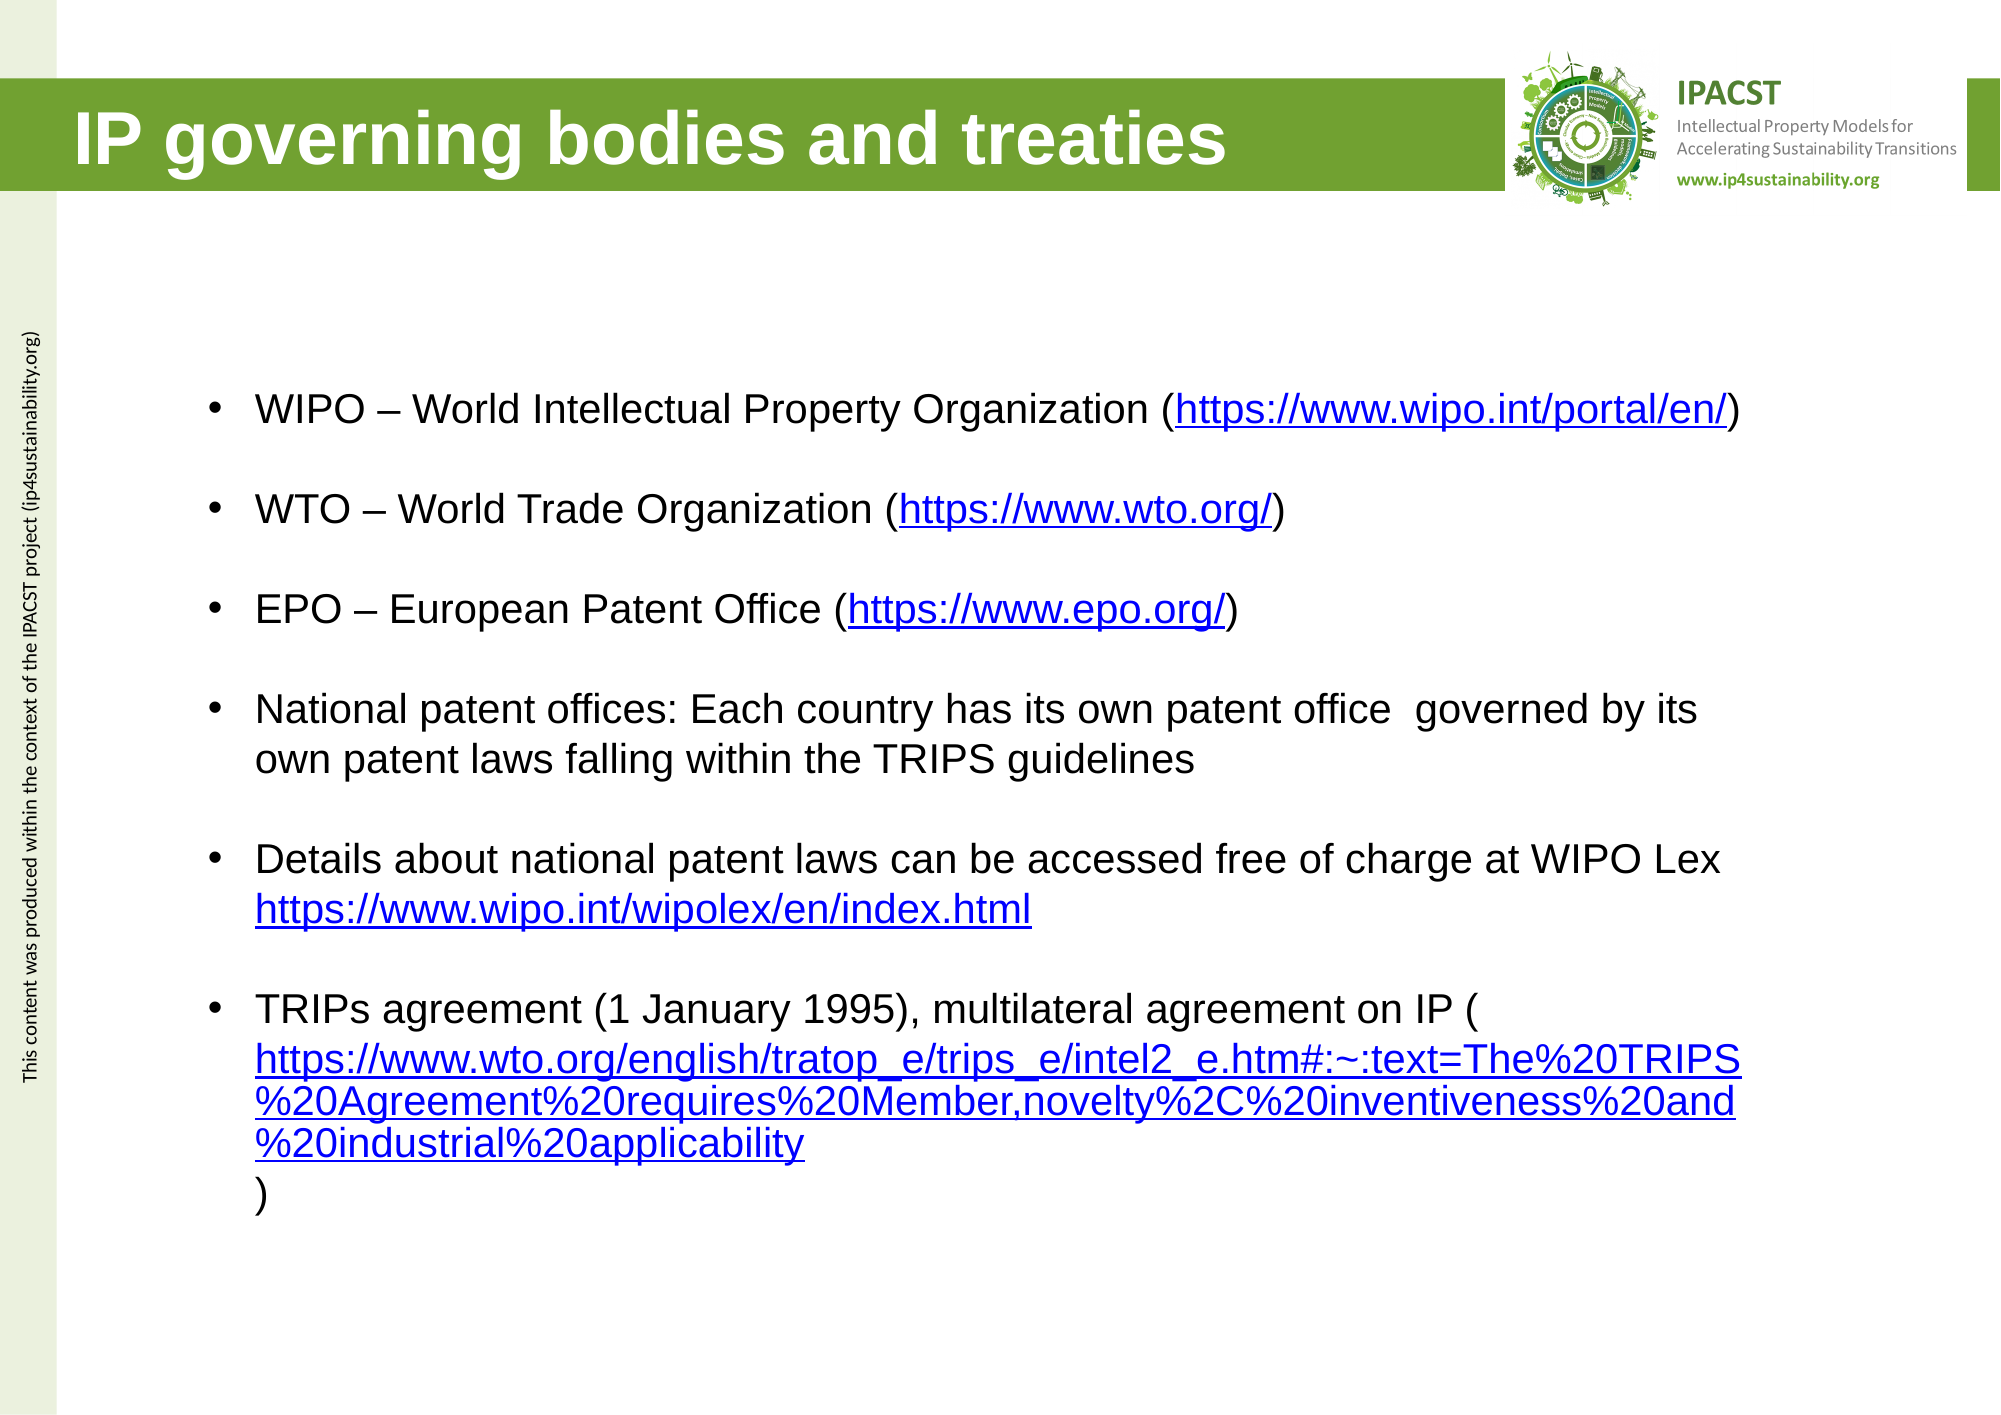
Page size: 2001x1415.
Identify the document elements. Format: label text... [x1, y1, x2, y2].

picture [1504, 43, 1968, 216]
text_box WIPO – World Intellectual Property Organization (https://www.wipo.int/portal/en/) WTO – World Trade Organization (https://www.wto.org/) EPO – European Patent Office (https://www.epo.org/) National patent offices: Each country has its own patent office governed by its own patent laws falling within the TRIPS guidelines Details about national patent laws can be accessed free of charge at WIPO Lex https://www.wipo.int/wipolex/en/index.html TRIPs agreement (1 January 1995), multilateral agreement on IP (https://www.wto.org/english/tratop_e/trips_e/intel2_e.htm#:~:text=The%20TRIPS%20Agreement%20requires%20Member,novelty%2C%20inventiveness%20and%20industrial%20applicability) [193, 374, 1757, 1190]
text_box IP governing bodies and treaties [0, 77, 1504, 192]
text_box IP governing bodies and treaties [1968, 77, 2000, 192]
